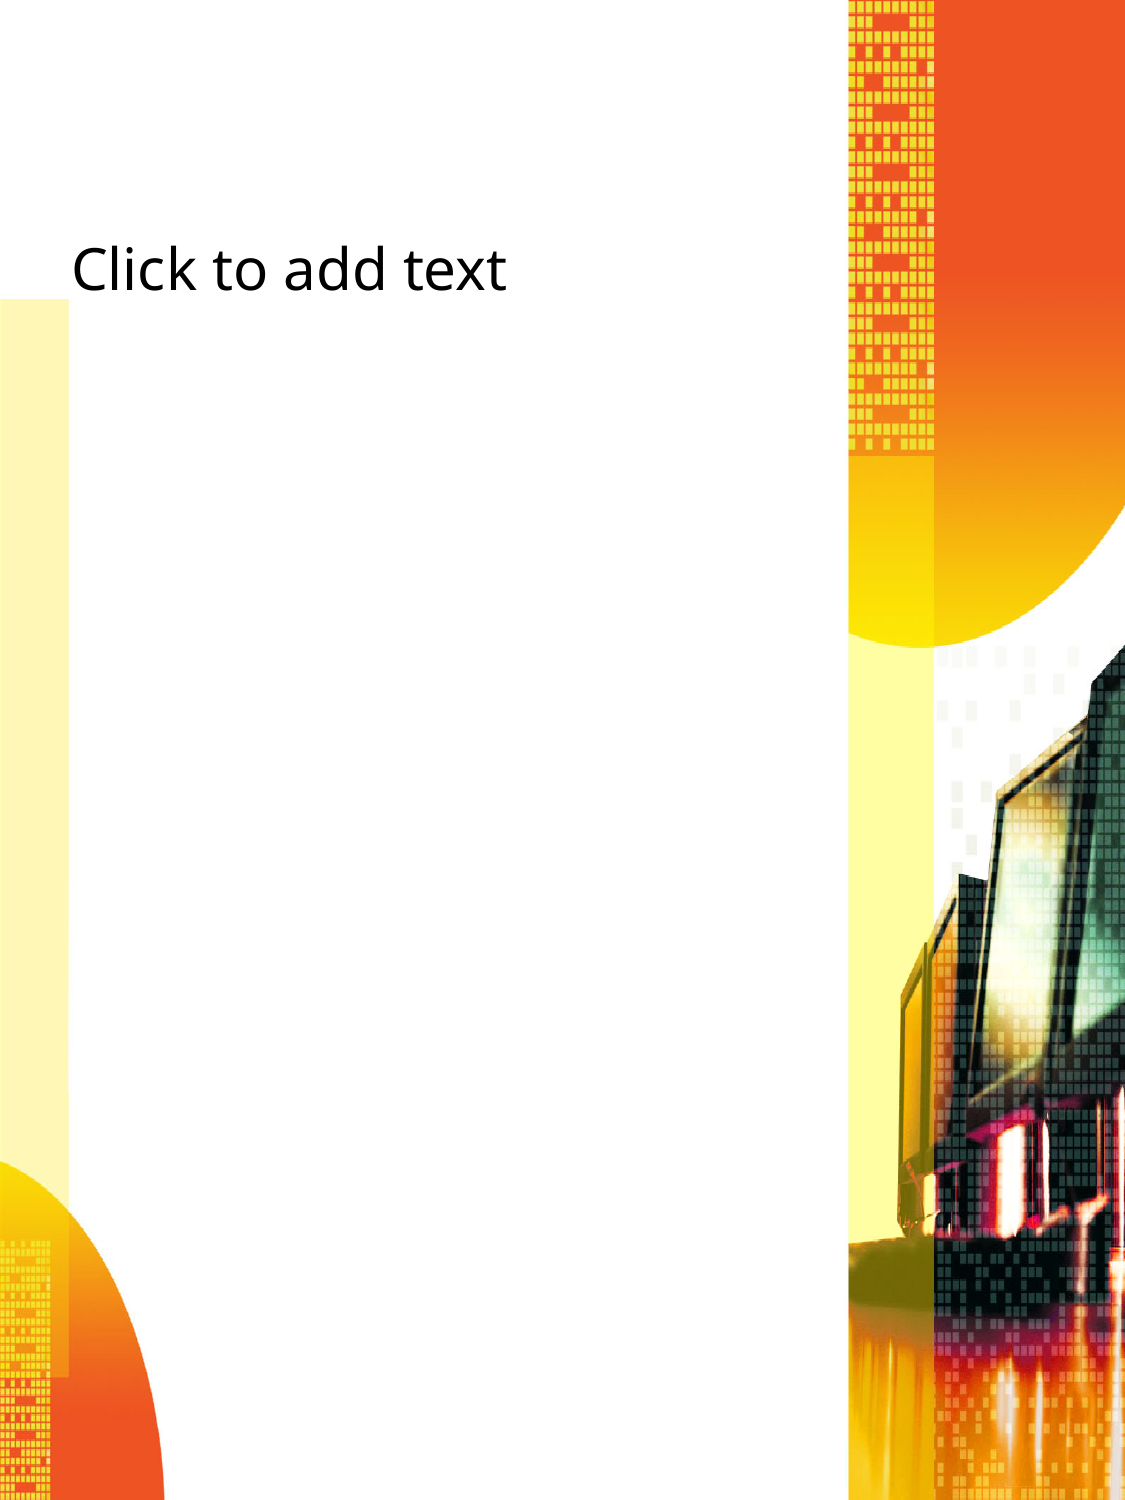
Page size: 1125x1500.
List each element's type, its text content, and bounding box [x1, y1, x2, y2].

picture [0, 0, 1125, 1500]
title Click to add text [56, 166, 835, 367]
